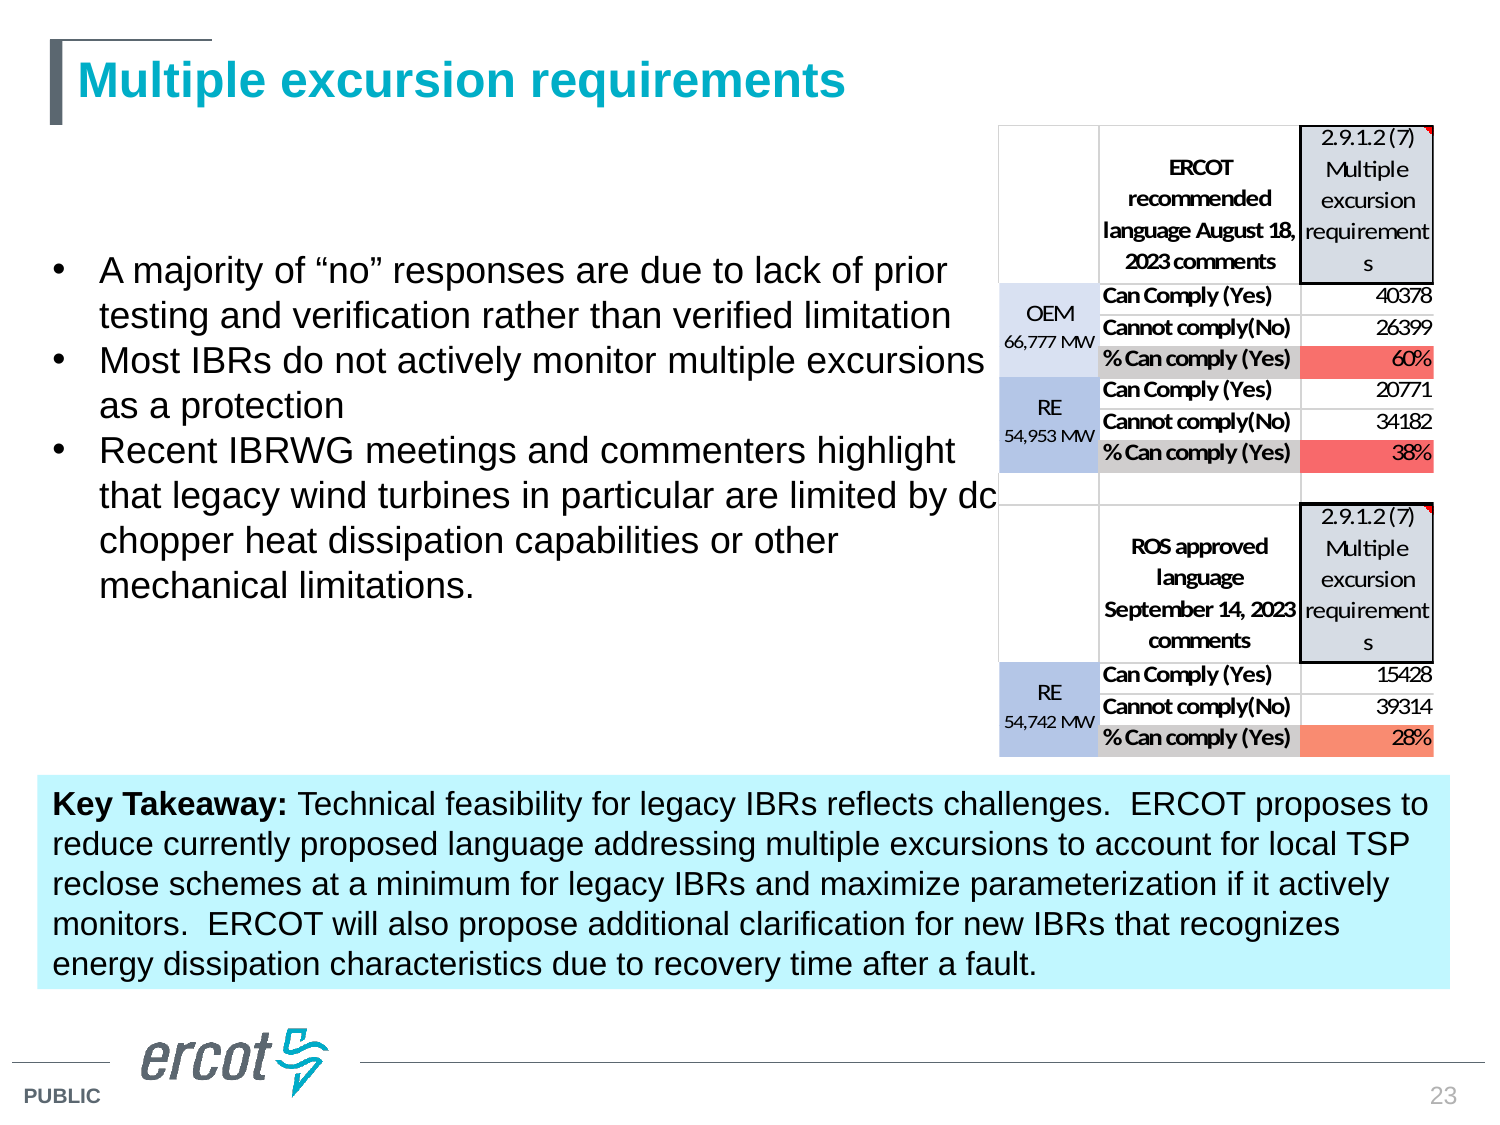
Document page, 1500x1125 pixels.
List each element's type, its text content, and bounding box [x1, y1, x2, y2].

text_box A majority of “no” responses are due to lack of prior testing and verification rather than verified limitation Most IBRs do not actively monitor multiple excursions as a protection Recent IBRWG meetings and commenters highlight that legacy wind turbines in particular are limited by dc chopper heat dissipation capabilities or other mechanical limitations. [37, 238, 992, 704]
title Multiple excursion requirements [62, 39, 1450, 125]
picture [137, 1024, 332, 1100]
picture [997, 124, 1436, 759]
slide_number 23 [1400, 1076, 1488, 1113]
text_box Key Takeaway: Technical feasibility for legacy IBRs reflects challenges. ERCOT proposes to reduce currently proposed language addressing multiple excursions to account for local TSP reclose schemes at a minimum for legacy IBRs and maximize parameterization if it actively monitors. ERCOT will also propose additional clarification for new IBRs that recognizes energy dissipation characteristics due to recovery time after a fault. [37, 774, 1450, 990]
